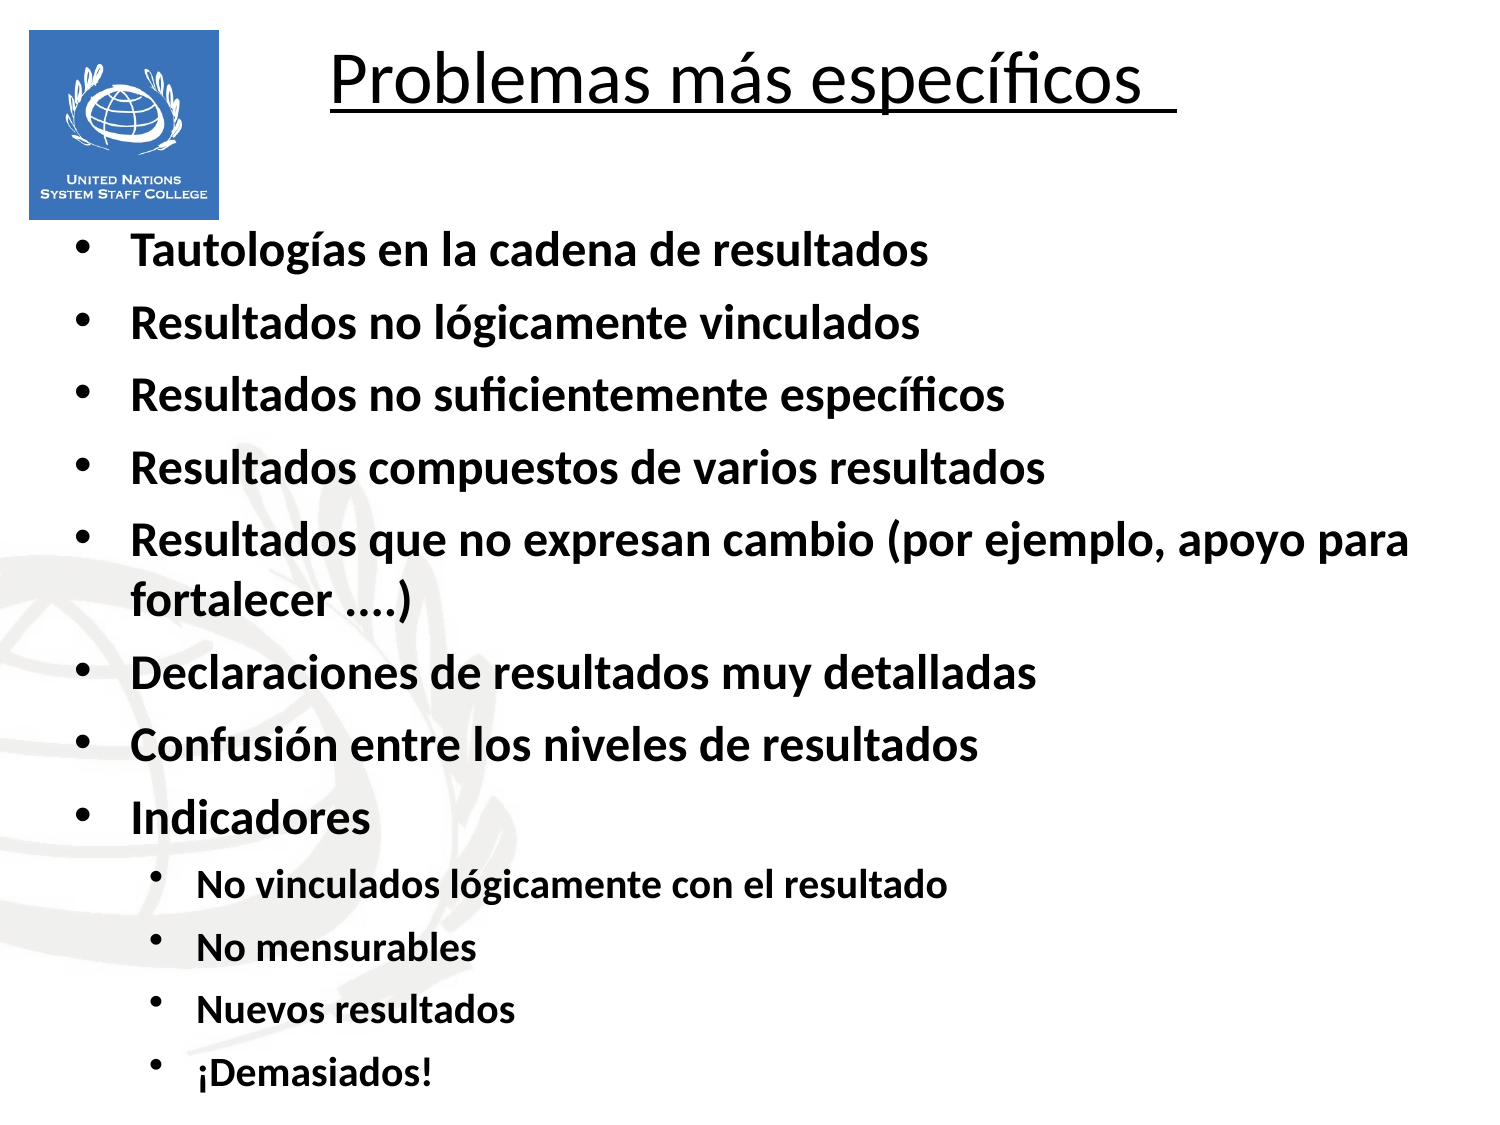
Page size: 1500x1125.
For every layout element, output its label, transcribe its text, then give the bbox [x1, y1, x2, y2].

text_box Tautologías en la cadena de resultados Resultados no lógicamente vinculados Resultados no suficientemente específicos Resultados compuestos de varios resultados Resultados que no expresan cambio (por ejemplo, apoyo para fortalecer ....) Declaraciones de resultados muy detalladas Confusión entre los niveles de resultados Indicadores No vinculados lógicamente con el resultado No mensurables Nuevos resultados ¡Demasiados! [59, 209, 1447, 1047]
text_box Problemas más específicos [41, 21, 1467, 197]
picture [29, 30, 219, 220]
